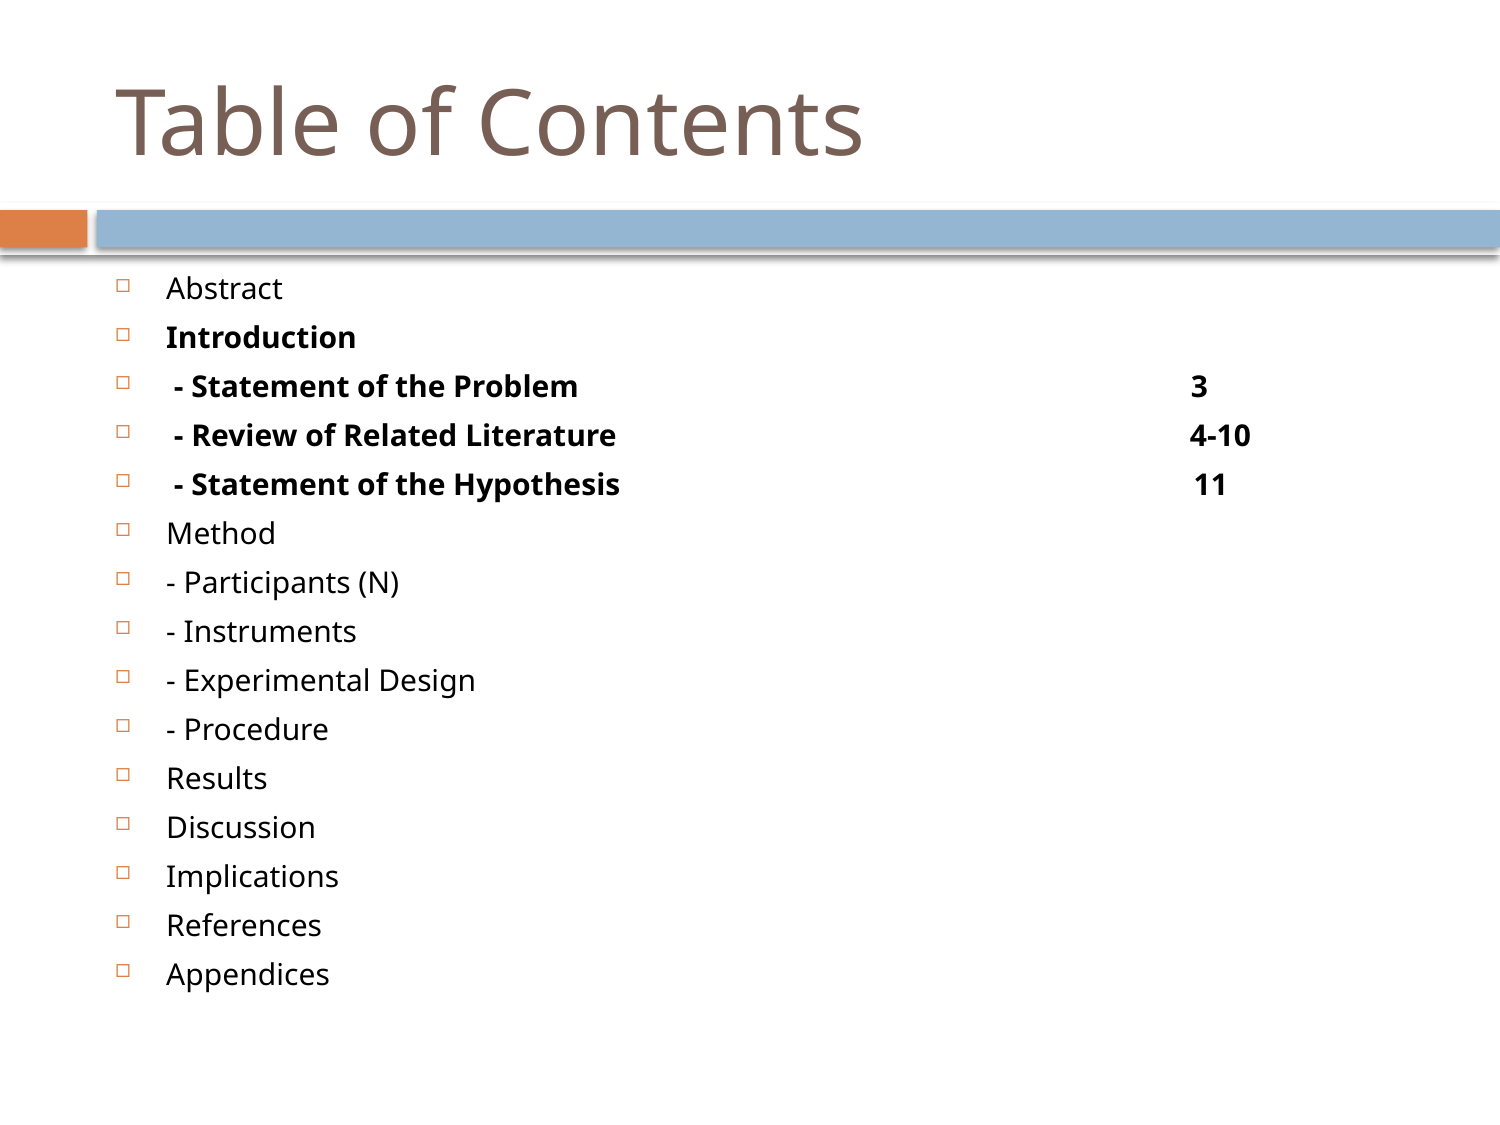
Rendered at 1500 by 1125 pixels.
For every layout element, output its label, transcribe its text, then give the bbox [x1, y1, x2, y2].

title Table of Contents [100, 37, 1438, 200]
list Abstract Introduction - Statement of the Problem 3 - Review of Related Literature 4-10 - Statement of the Hypothesis 11 Method - Participants (N) - Instruments - Experimental Design - Procedure Results Discussion Implications References Appendices [100, 262, 1438, 1000]
